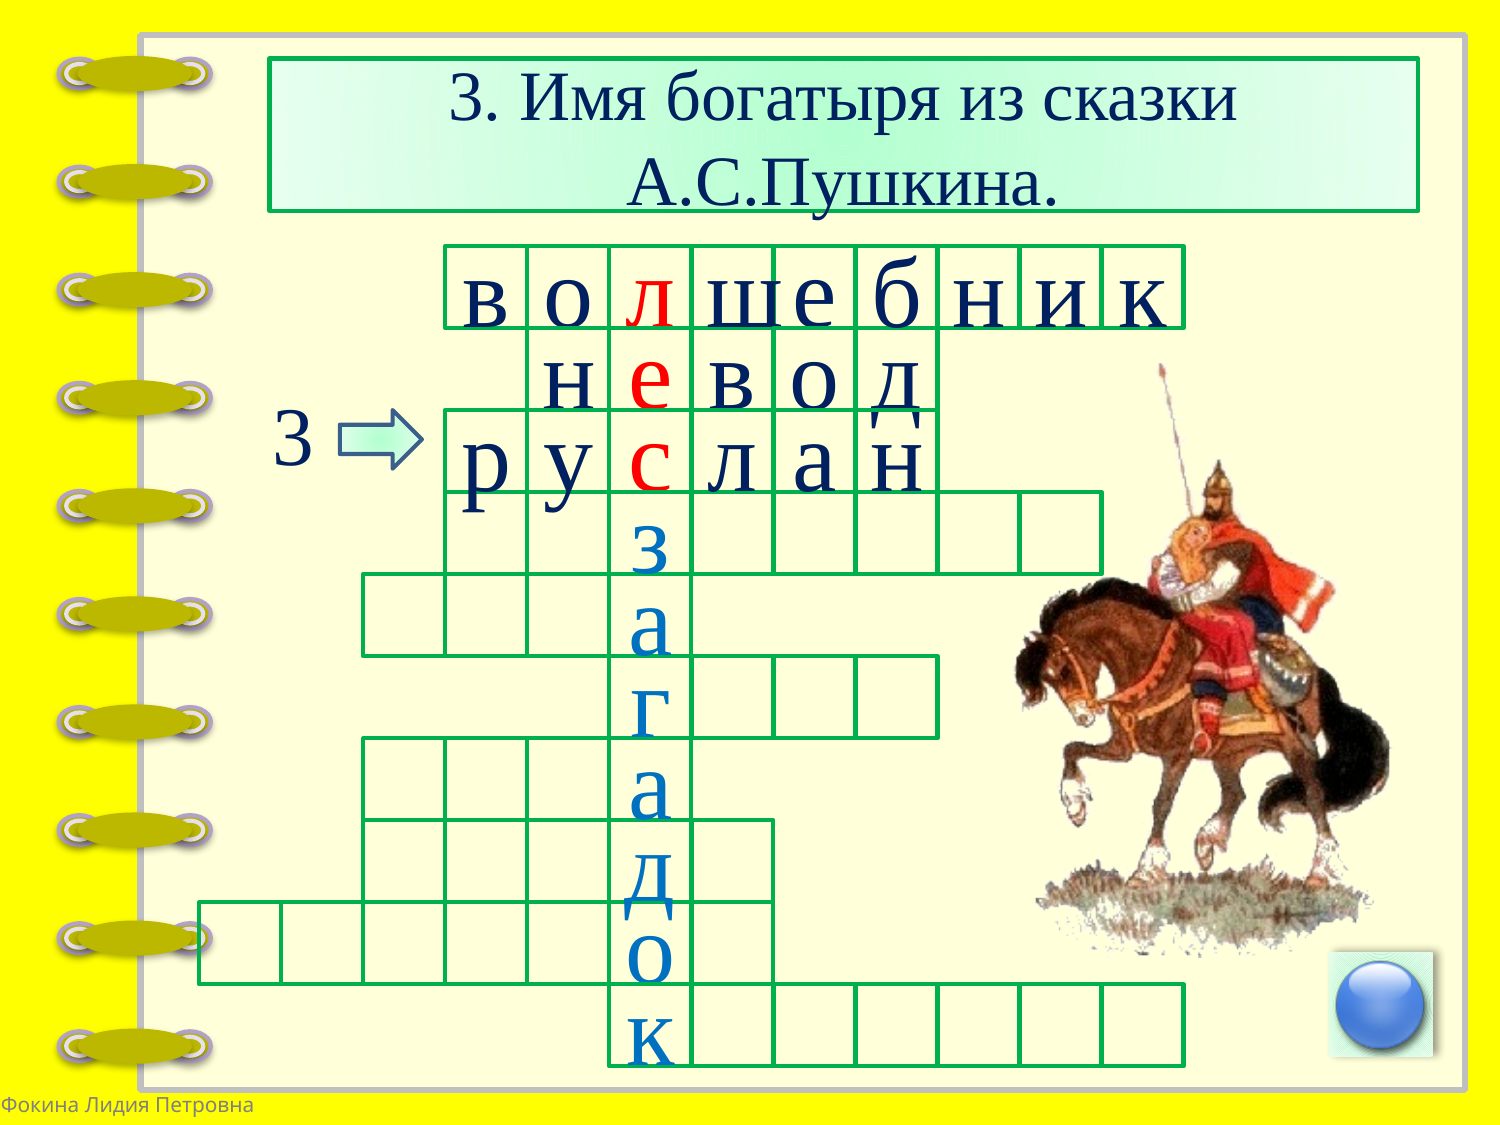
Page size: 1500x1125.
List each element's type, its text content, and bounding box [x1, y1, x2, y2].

text_box д [611, 822, 689, 904]
text_box о [529, 244, 611, 326]
text_box [935, 490, 967, 576]
text_box у [525, 408, 611, 494]
text_box л [611, 244, 693, 326]
text_box [361, 572, 443, 658]
text_box н [858, 408, 940, 494]
text_box [361, 900, 447, 986]
text_box а [611, 576, 693, 658]
text_box [447, 736, 529, 818]
text_box е [775, 244, 858, 326]
text_box [443, 494, 525, 572]
text_box к [607, 982, 689, 1068]
text_box [858, 982, 940, 1068]
text_box г [607, 658, 689, 740]
text_box и [1022, 244, 1104, 330]
text_box [689, 494, 775, 576]
text_box [361, 818, 443, 900]
text_box [525, 904, 611, 986]
text_box [853, 654, 940, 740]
text_box о [611, 904, 689, 982]
text_box н [935, 244, 1022, 330]
text_box [197, 900, 279, 986]
text_box с [611, 408, 689, 490]
text_box [689, 900, 775, 982]
text_box [689, 982, 775, 1068]
text_box [775, 982, 858, 1068]
text_box д [858, 330, 940, 408]
text_box б [858, 244, 935, 330]
text_box [337, 408, 424, 471]
text_box р [443, 408, 525, 494]
text_box [279, 900, 361, 986]
text_box в [693, 330, 771, 408]
text_box [775, 494, 858, 576]
text_box а [775, 408, 858, 494]
text_box 3 [257, 375, 317, 490]
text_box [443, 818, 525, 904]
text_box [1099, 982, 1186, 1068]
text_box [771, 654, 853, 740]
text_box з [611, 490, 689, 576]
text_box о [771, 326, 858, 408]
text_box [447, 904, 525, 986]
text_box ш [693, 244, 775, 330]
picture [972, 362, 1434, 1057]
text_box [940, 982, 1022, 1068]
text_box [689, 654, 771, 740]
text_box [525, 818, 611, 904]
text_box [525, 494, 611, 572]
text_box 3. Имя богатыря из сказки А.С.Пушкина. [267, 56, 1420, 213]
text_box в [443, 244, 529, 330]
text_box [443, 572, 525, 658]
text_box л [689, 408, 775, 494]
text_box [529, 736, 611, 818]
text_box [689, 818, 775, 900]
text_box к [1104, 244, 1186, 330]
text_box а [611, 740, 693, 822]
text_box [525, 572, 611, 658]
text_box е [607, 326, 693, 408]
text_box [1022, 982, 1099, 1068]
text_box [858, 494, 935, 576]
text_box н [525, 326, 607, 408]
text_box [361, 736, 447, 818]
